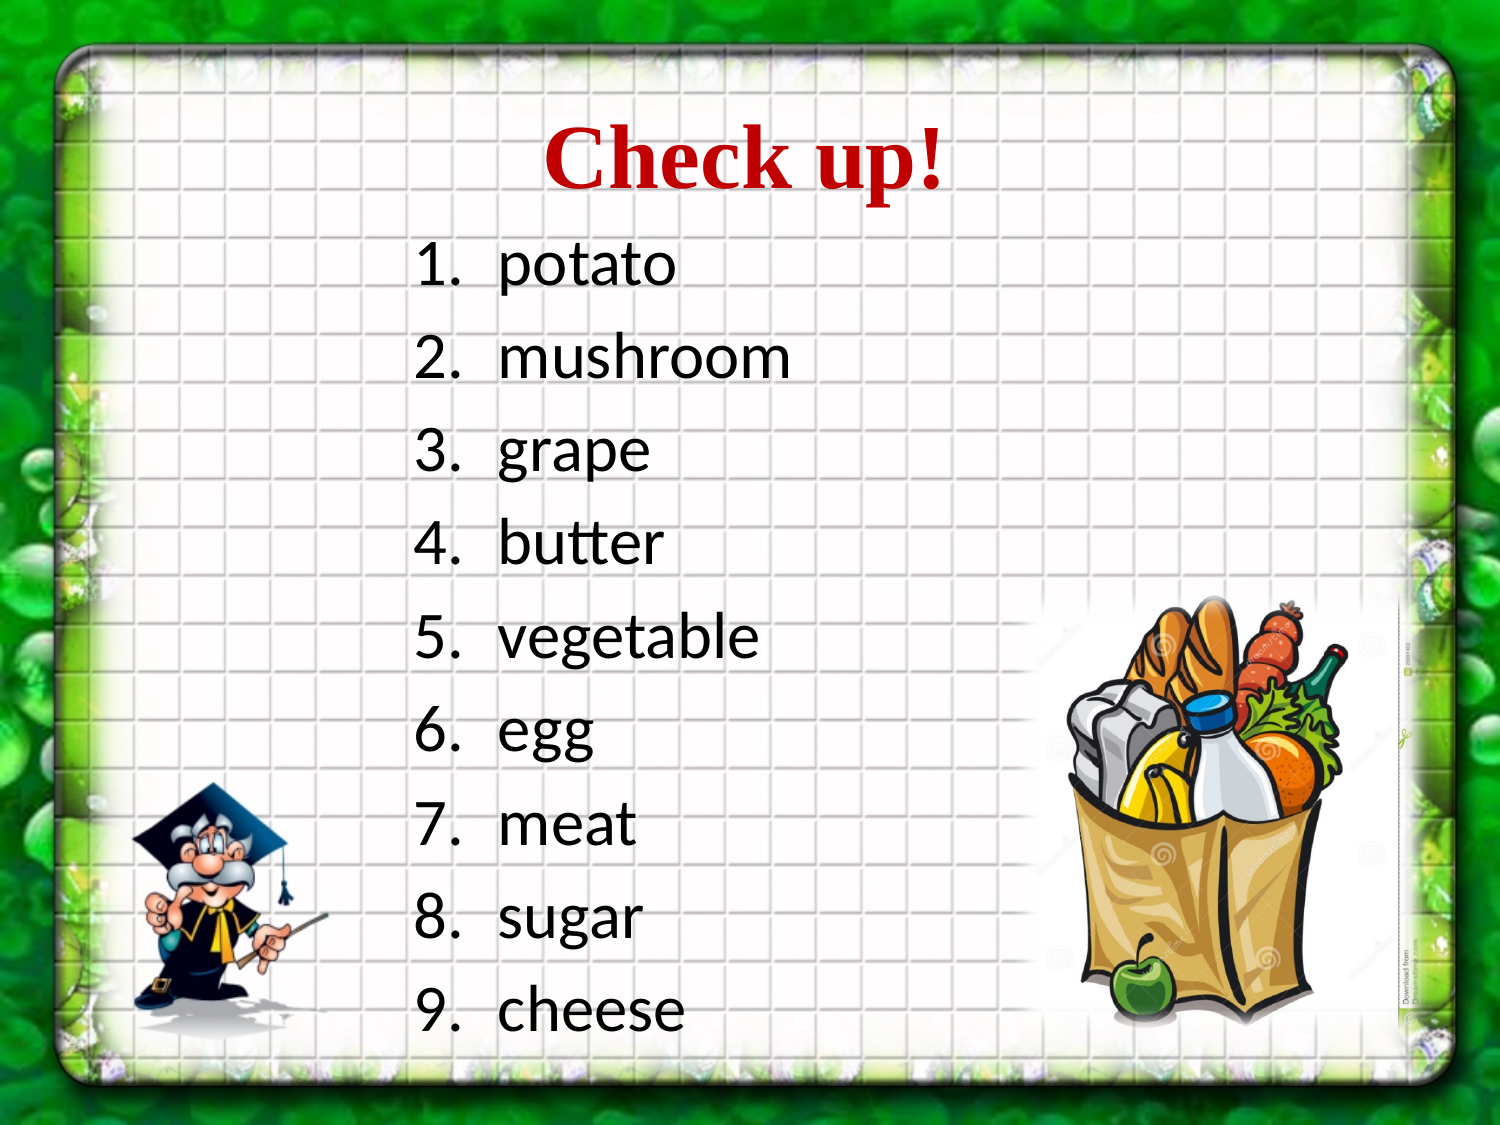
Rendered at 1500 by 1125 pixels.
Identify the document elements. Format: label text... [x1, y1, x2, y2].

title Check up! [70, 58, 1421, 247]
list potato mushroom grape butter vegetable egg meat sugar cheese [398, 210, 950, 994]
picture [0, 0, 1500, 1125]
